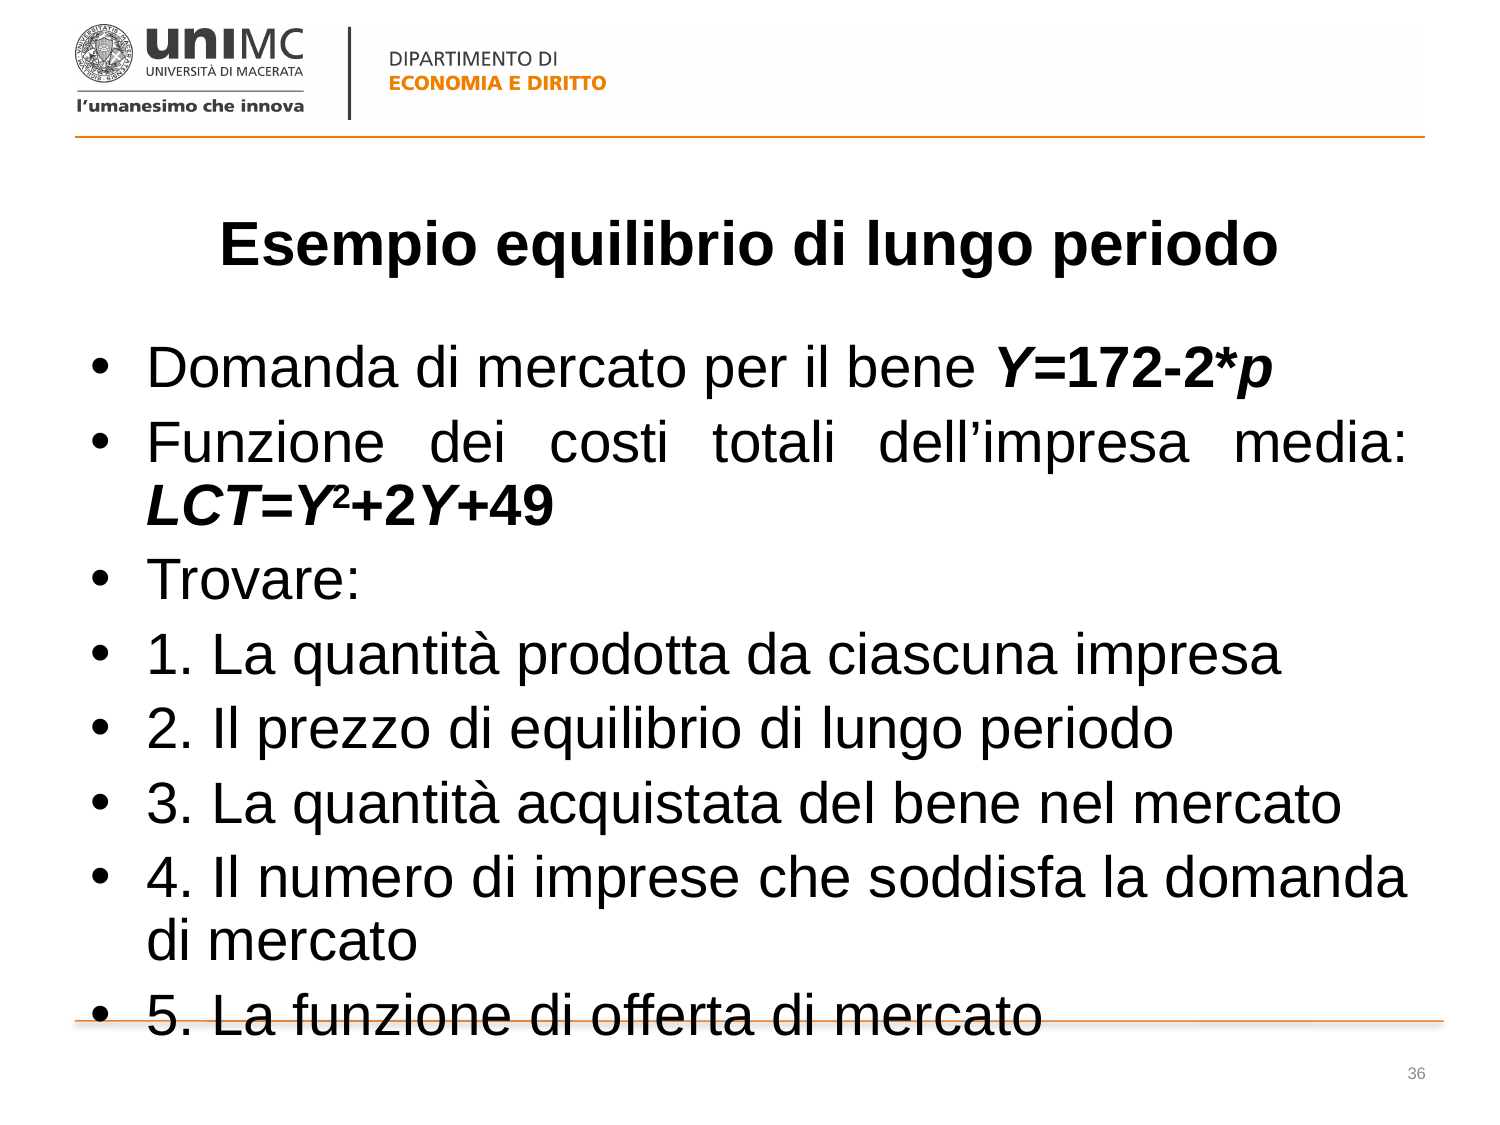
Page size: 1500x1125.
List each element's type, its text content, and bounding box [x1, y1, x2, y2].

picture [75, 24, 1425, 138]
list Domanda di mercato per il bene Y=172-2*p Funzione dei costi totali dell’impresa media: LCT=Y2+2Y+49 Trovare: 1. La quantità prodotta da ciascuna impresa 2. Il prezzo di equilibrio di lungo periodo 3. La quantità acquistata del bene nel mercato 4. Il numero di imprese che soddisfa la domanda di mercato 5. La funzione di offerta di mercato [75, 330, 1425, 1073]
title Esempio equilibrio di lungo periodo [75, 195, 1425, 287]
slide_number 36 [1091, 1042, 1442, 1103]
